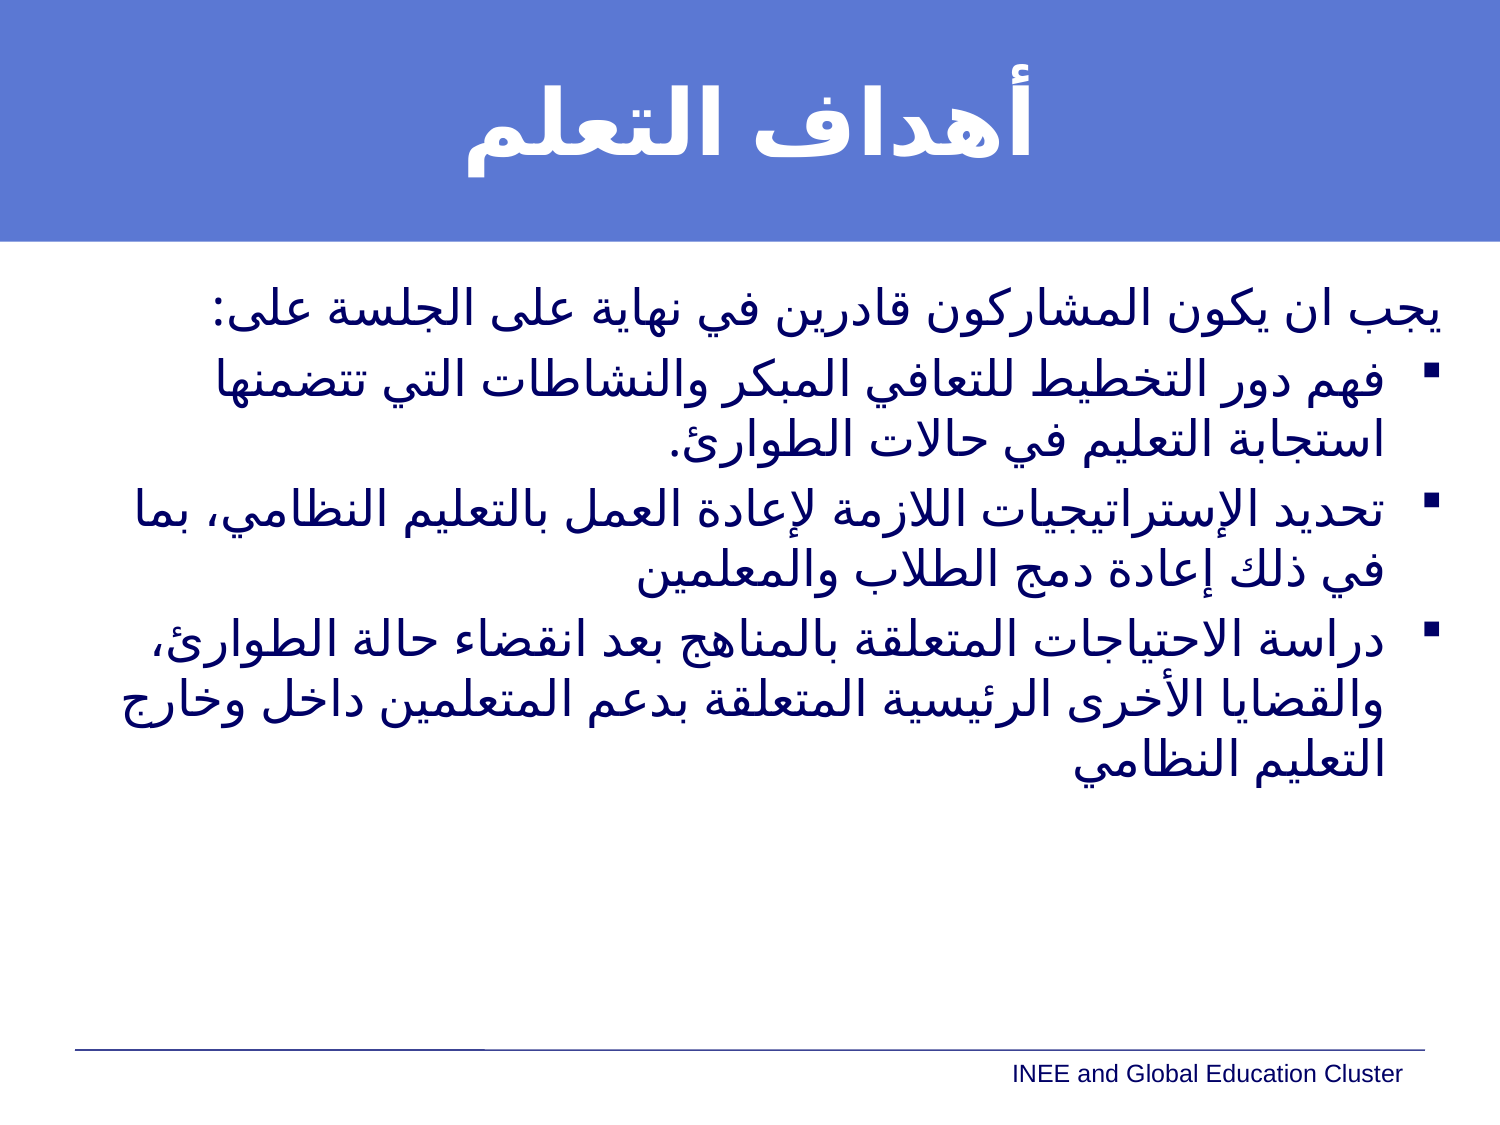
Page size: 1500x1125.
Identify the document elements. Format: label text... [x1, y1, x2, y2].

title أهداف التعلم [74, 24, 1426, 213]
footer INEE and Global Education Cluster [75, 1049, 1427, 1103]
list يجب ان يكون المشاركون قادرين في نهاية على الجلسة على: فهم دور التخطيط للتعافي المبكر والنشاطات التي تتضمنها استجابة التعليم في حالات الطوارئ. تحديد الإستراتيجيات اللازمة لإعادة العمل بالتعليم النظامي، بما في ذلك إعادة دمج الطلاب والمعلمين دراسة الاحتياجات المتعلقة بالمناهج بعد انقضاء حالة الطوارئ، والقضايا الأخرى الرئيسية المتعلقة بدعم المتعلمين داخل وخارج التعليم النظامي [57, 274, 1459, 1032]
